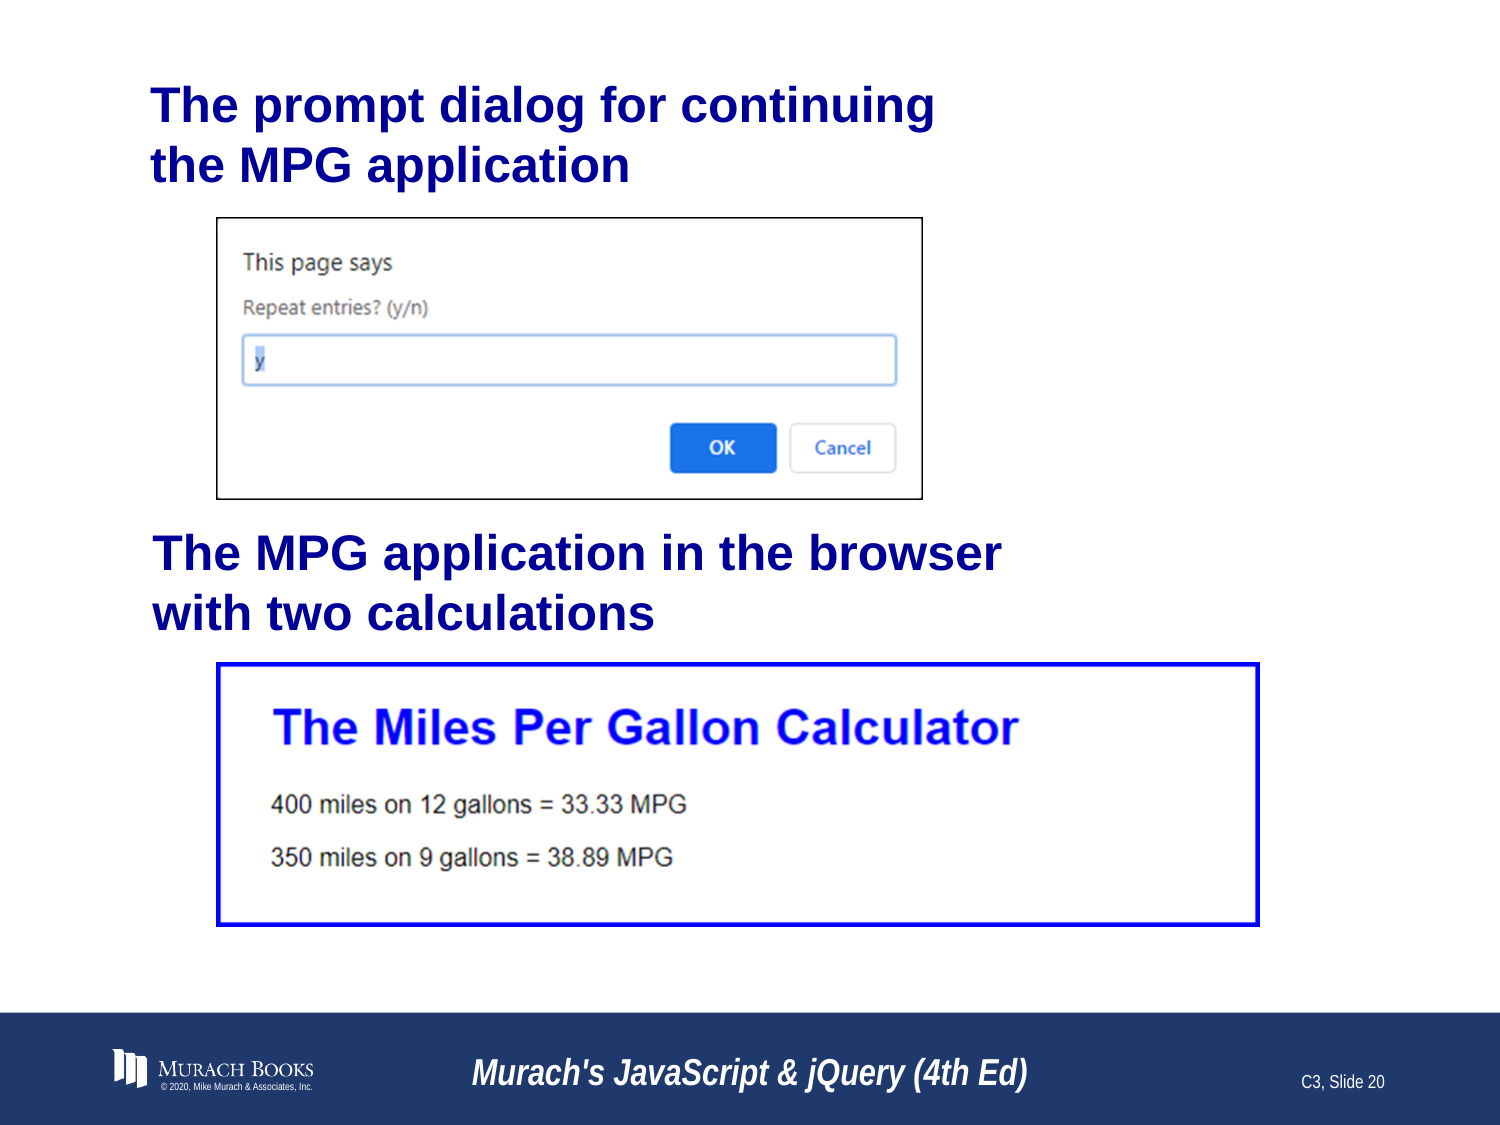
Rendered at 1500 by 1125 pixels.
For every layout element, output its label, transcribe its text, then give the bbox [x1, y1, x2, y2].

list The MPG application in the browser with two calculations [137, 512, 1350, 588]
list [216, 217, 924, 501]
title The prompt dialog for continuing the MPG application [150, 72, 1350, 194]
slide_number C3, Slide 20 [1087, 1025, 1400, 1100]
footer © 2020, Mike Murach & Associates, Inc. [12, 1025, 463, 1100]
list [216, 662, 1261, 927]
slide_number Murach's JavaScript & jQuery (4th Ed) [463, 1025, 1050, 1100]
